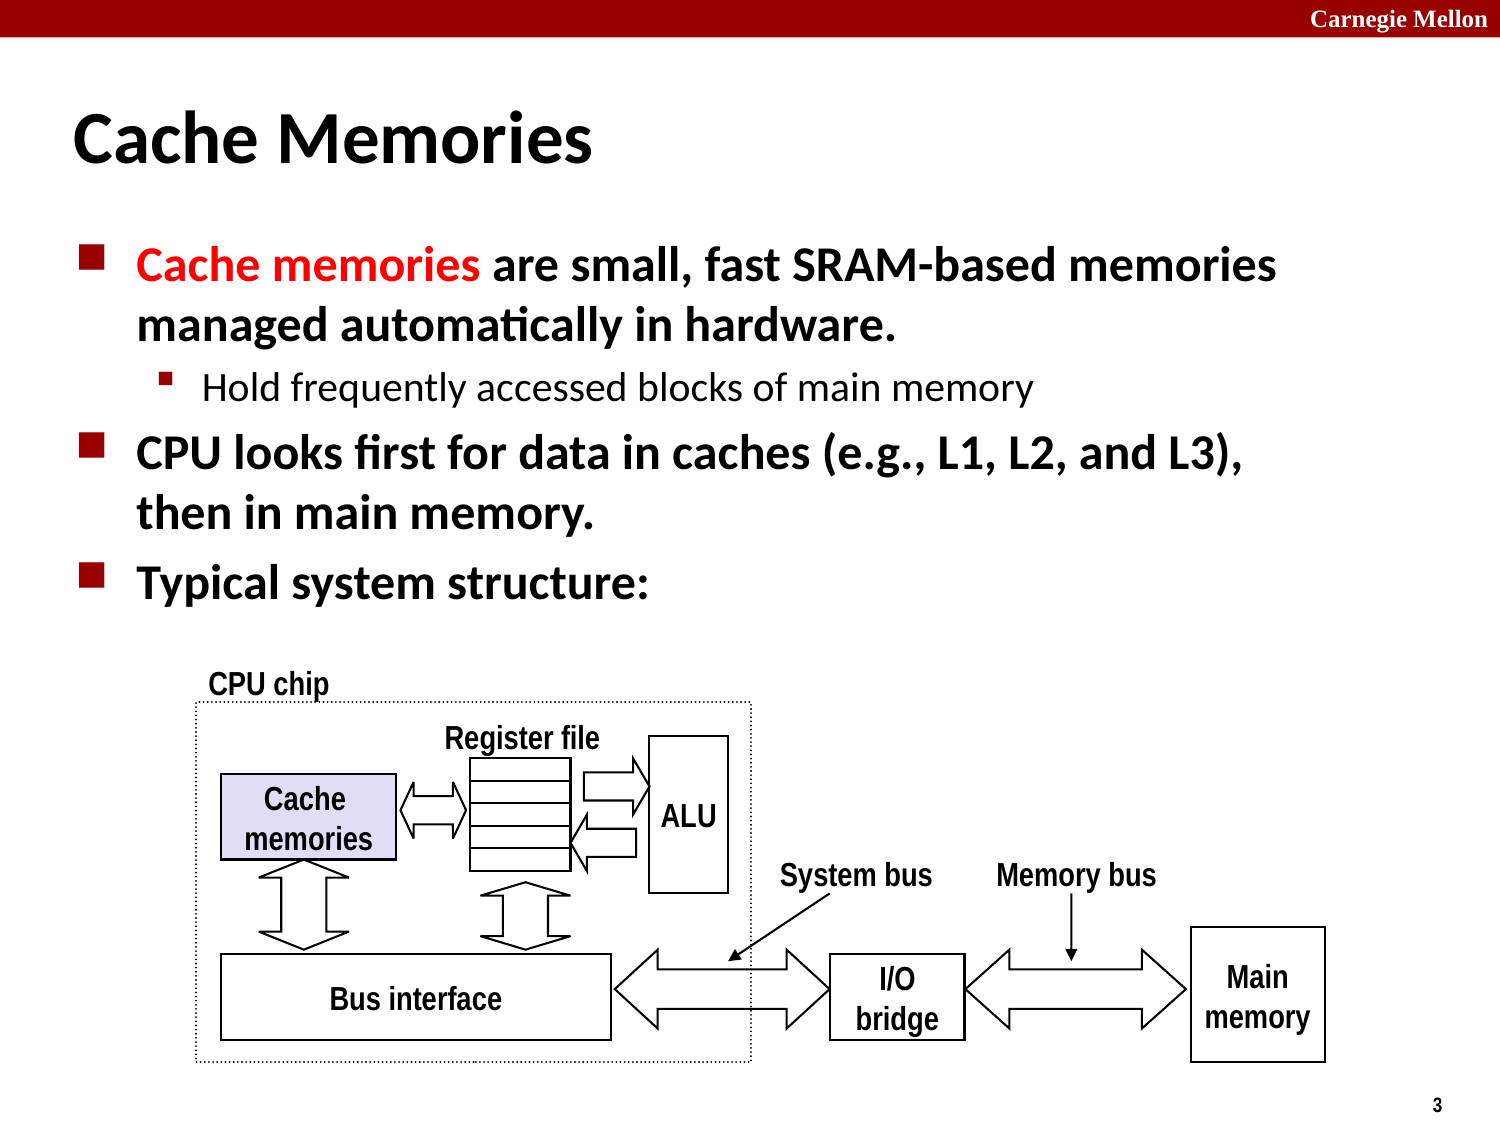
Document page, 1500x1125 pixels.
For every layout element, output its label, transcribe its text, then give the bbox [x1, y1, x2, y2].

text_box [400, 782, 467, 839]
text_box CPU chip [193, 654, 345, 710]
text_box [196, 702, 751, 1063]
text_box Main memory [1190, 927, 1325, 1063]
text_box System bus [764, 846, 949, 901]
title Cache Memories [58, 71, 1305, 197]
list Cache memories are small, fast SRAM-based memories managed automatically in hardware. Hold frequently accessed blocks of main memory CPU looks first for data in caches (e.g., L1, L2, and L3), then in main memory. Typical system structure: [64, 223, 1361, 1040]
text_box Memory bus [981, 846, 1173, 901]
text_box [728, 893, 830, 962]
text_box [1065, 893, 1078, 962]
text_box I/O bridge [830, 954, 965, 1040]
text_box [751, 949, 830, 1029]
text_box [965, 949, 1186, 1029]
text_box Cache memories [221, 774, 397, 860]
text_box [258, 859, 349, 950]
